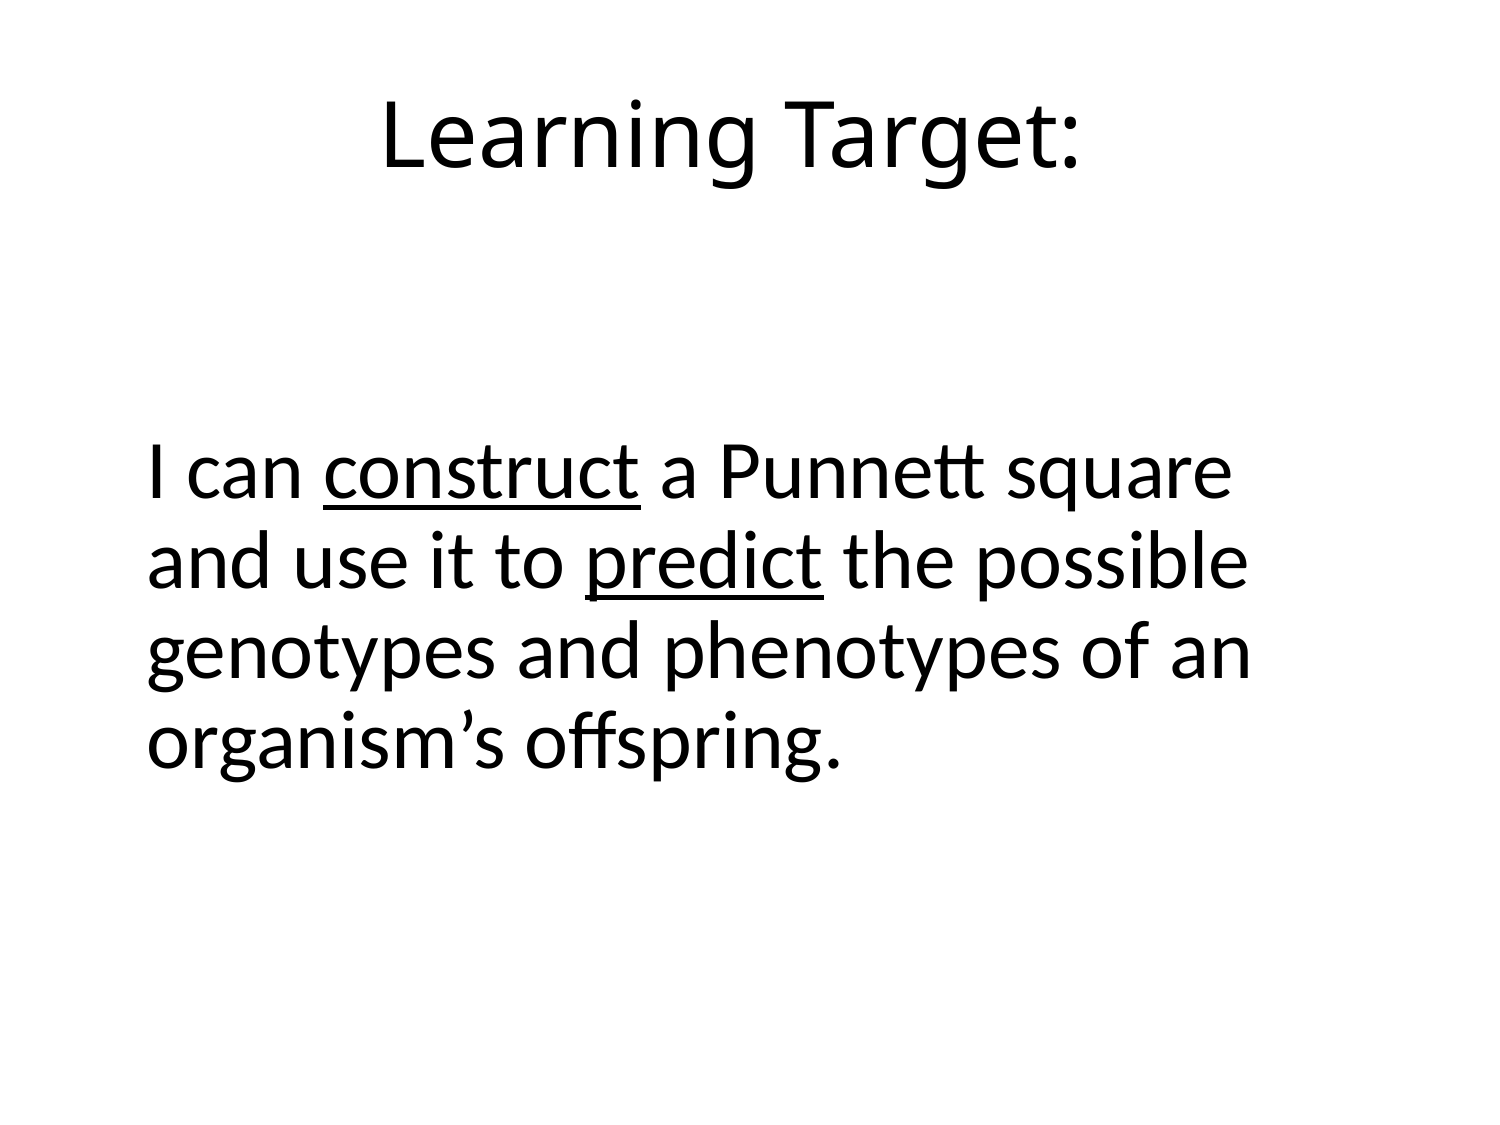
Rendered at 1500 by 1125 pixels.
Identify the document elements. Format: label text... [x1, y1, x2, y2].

list I can construct a Punnett square and use it to predict the possible genotypes and phenotypes of an organism’s offspring. [75, 237, 1375, 950]
title Learning Target: [137, 37, 1325, 225]
